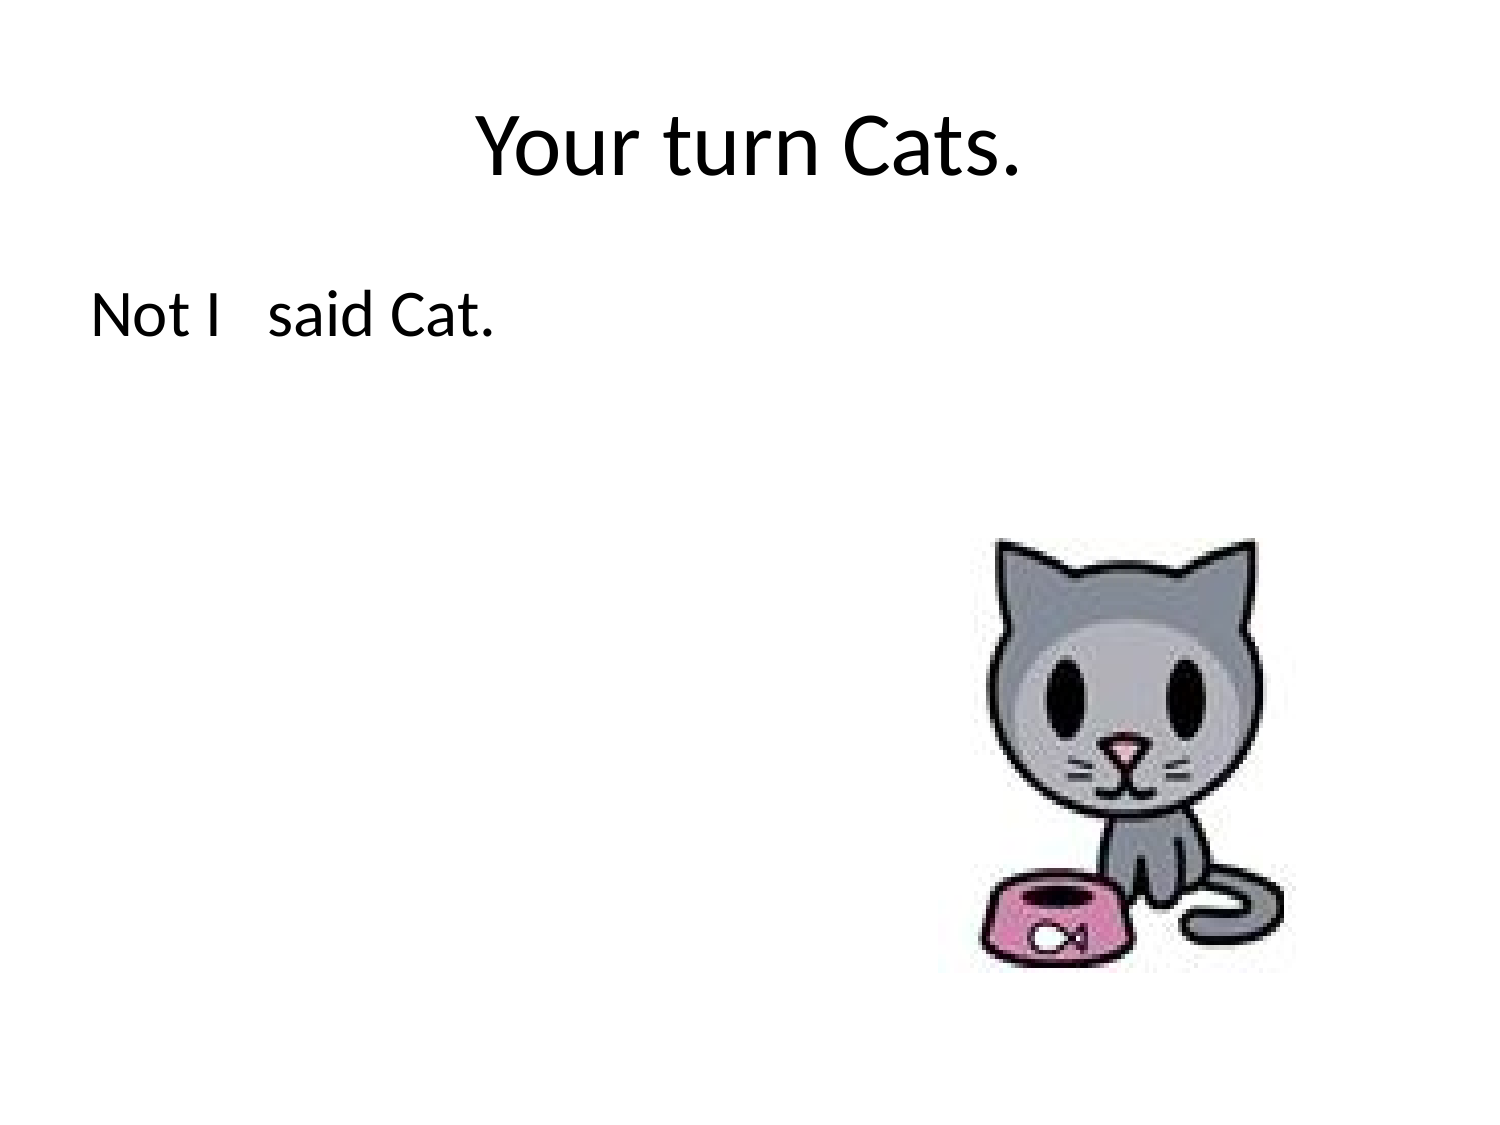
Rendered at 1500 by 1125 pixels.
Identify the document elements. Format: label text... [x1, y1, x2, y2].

picture [938, 538, 1330, 973]
list Not I said Cat. [75, 262, 1425, 1005]
title Your turn Cats. [75, 45, 1425, 233]
